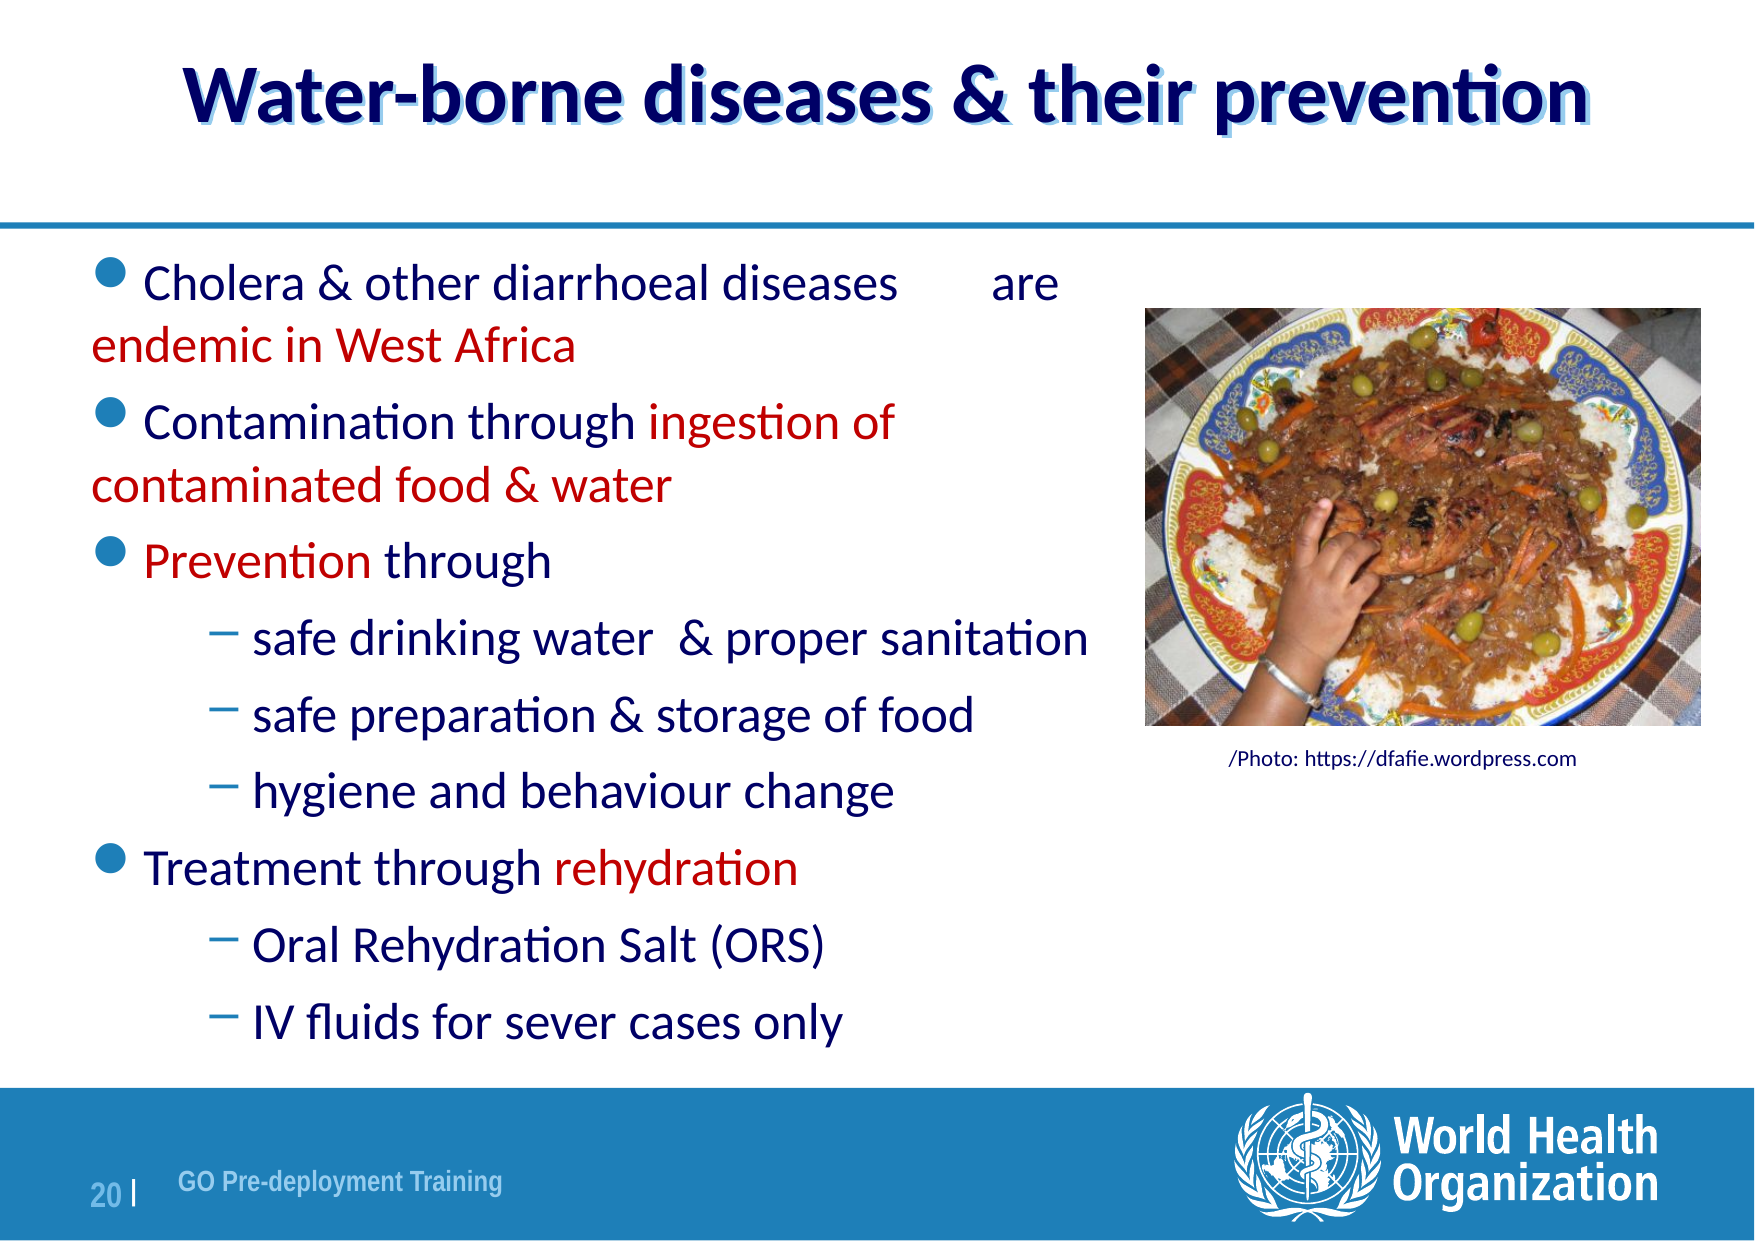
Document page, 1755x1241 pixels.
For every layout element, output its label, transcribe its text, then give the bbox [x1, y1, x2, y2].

picture [1144, 308, 1701, 726]
list Cholera & other diarrhoeal diseases are endemic in West Africa Contamination through ingestion of contaminated food & water Prevention through safe drinking water & proper sanitation safe preparation & storage of food hygiene and behaviour change Treatment through rehydration Oral Rehydration Salt (ORS) IV fluids for sever cases only [91, 248, 1183, 1079]
text_box Photo: https://dfafie.wordpress.com/ [1213, 735, 1681, 779]
title Water-borne diseases & their prevention [0, 0, 1755, 178]
